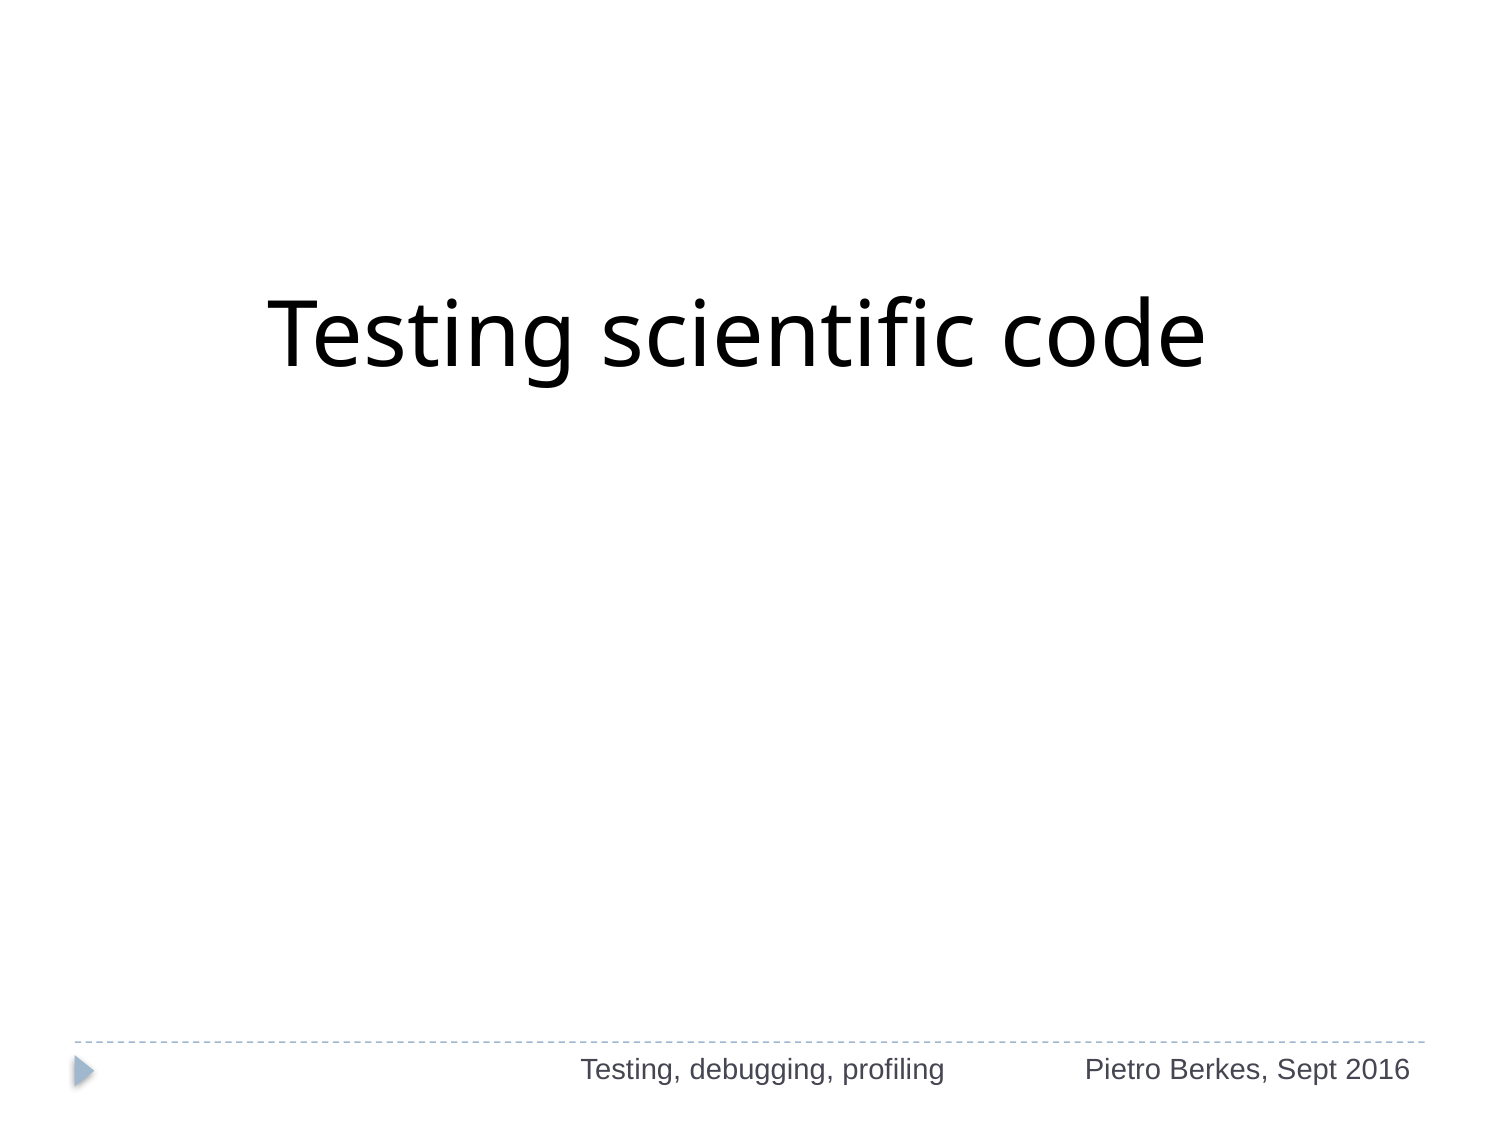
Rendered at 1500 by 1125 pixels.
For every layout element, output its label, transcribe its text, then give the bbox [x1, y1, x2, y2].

footer Testing, debugging, profiling [475, 1042, 1051, 1103]
text_box Testing scientific code [64, 267, 1412, 392]
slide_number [1051, 1042, 1426, 1103]
